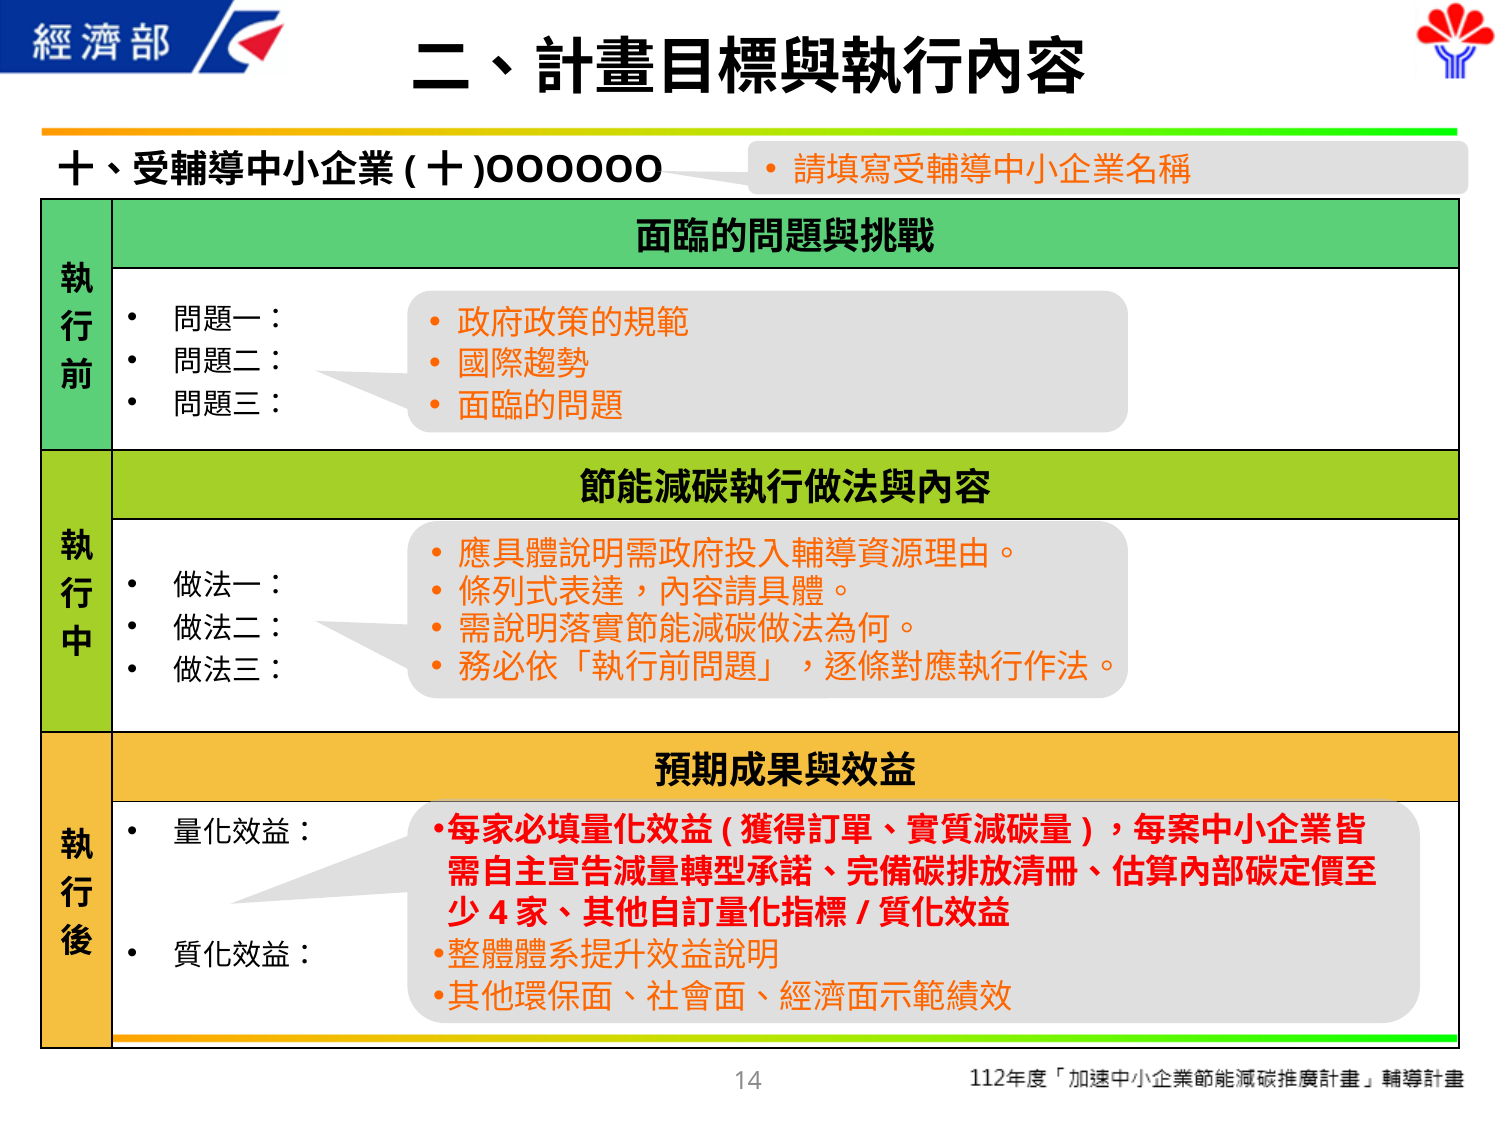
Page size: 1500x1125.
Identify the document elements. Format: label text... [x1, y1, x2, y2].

table_header 執行前 [42, 200, 111, 449]
table_cell 做法一： 做法二： 做法三： [113, 520, 1458, 731]
table_cell 預期成果與效益 [113, 733, 1458, 801]
text_box 應具體說明需政府投入輔導資源理由。 條列式表達，內容請具體。 需說明落實節能減碳做法為何。 務必依「執行前問題」，逐條對應執行作法。 [313, 519, 1131, 701]
table_header 面臨的問題與挑戰 [113, 200, 1458, 267]
picture [0, 0, 1500, 1125]
table_cell 節能減碳執行做法與內容 [113, 451, 1458, 518]
table_cell 執行中 [42, 451, 111, 731]
table_cell 執行後 [42, 733, 111, 1047]
slide_number 14 [572, 1051, 923, 1112]
table_cell 問題一： 問題二： 問題三： [113, 269, 1458, 449]
text_box 每家必填量化效益(獲得訂單、實質減碳量)，每案中小企業皆需自主宣告減量轉型承諾、完備碳排放清冊、估算內部碳定價至少4家、其他自訂量化指標/質化效益 整體體系提升效益說明 其他環保面、社會面、經濟面示範績效 [228, 796, 1423, 1026]
text_box 政府政策的規範 國際趨勢 面臨的問題 [313, 288, 1131, 435]
table_cell 量化效益： 質化效益： [113, 802, 1458, 1047]
text_box 請填寫受輔導中小企業名稱 [653, 138, 1471, 197]
title 二、計畫目標與執行內容 [0, 19, 1497, 109]
text_box 十、受輔導中小企業(十)OOOOOO [42, 137, 679, 198]
